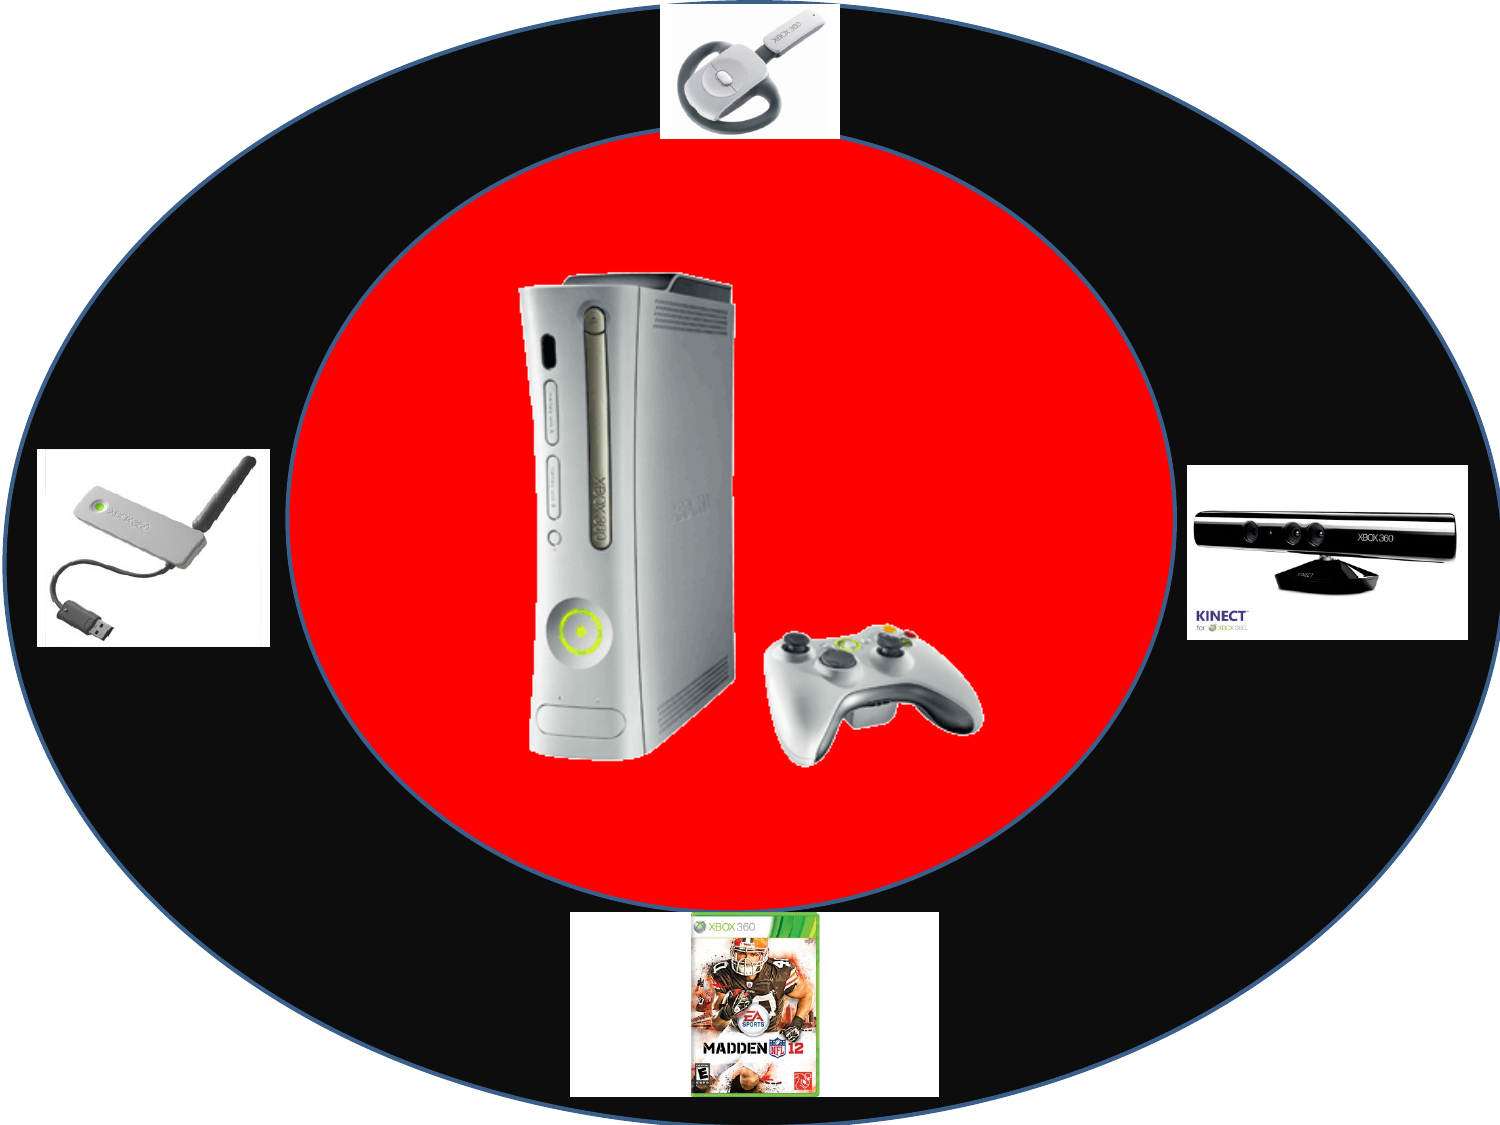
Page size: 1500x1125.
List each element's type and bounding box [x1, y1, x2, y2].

picture [1187, 464, 1468, 641]
picture [37, 449, 270, 647]
picture [660, 4, 840, 139]
text_box [2, 3, 1500, 1125]
picture [405, 260, 1094, 777]
picture [570, 912, 939, 1098]
text_box [285, 128, 1068, 910]
text_box [1098, 293, 1177, 744]
